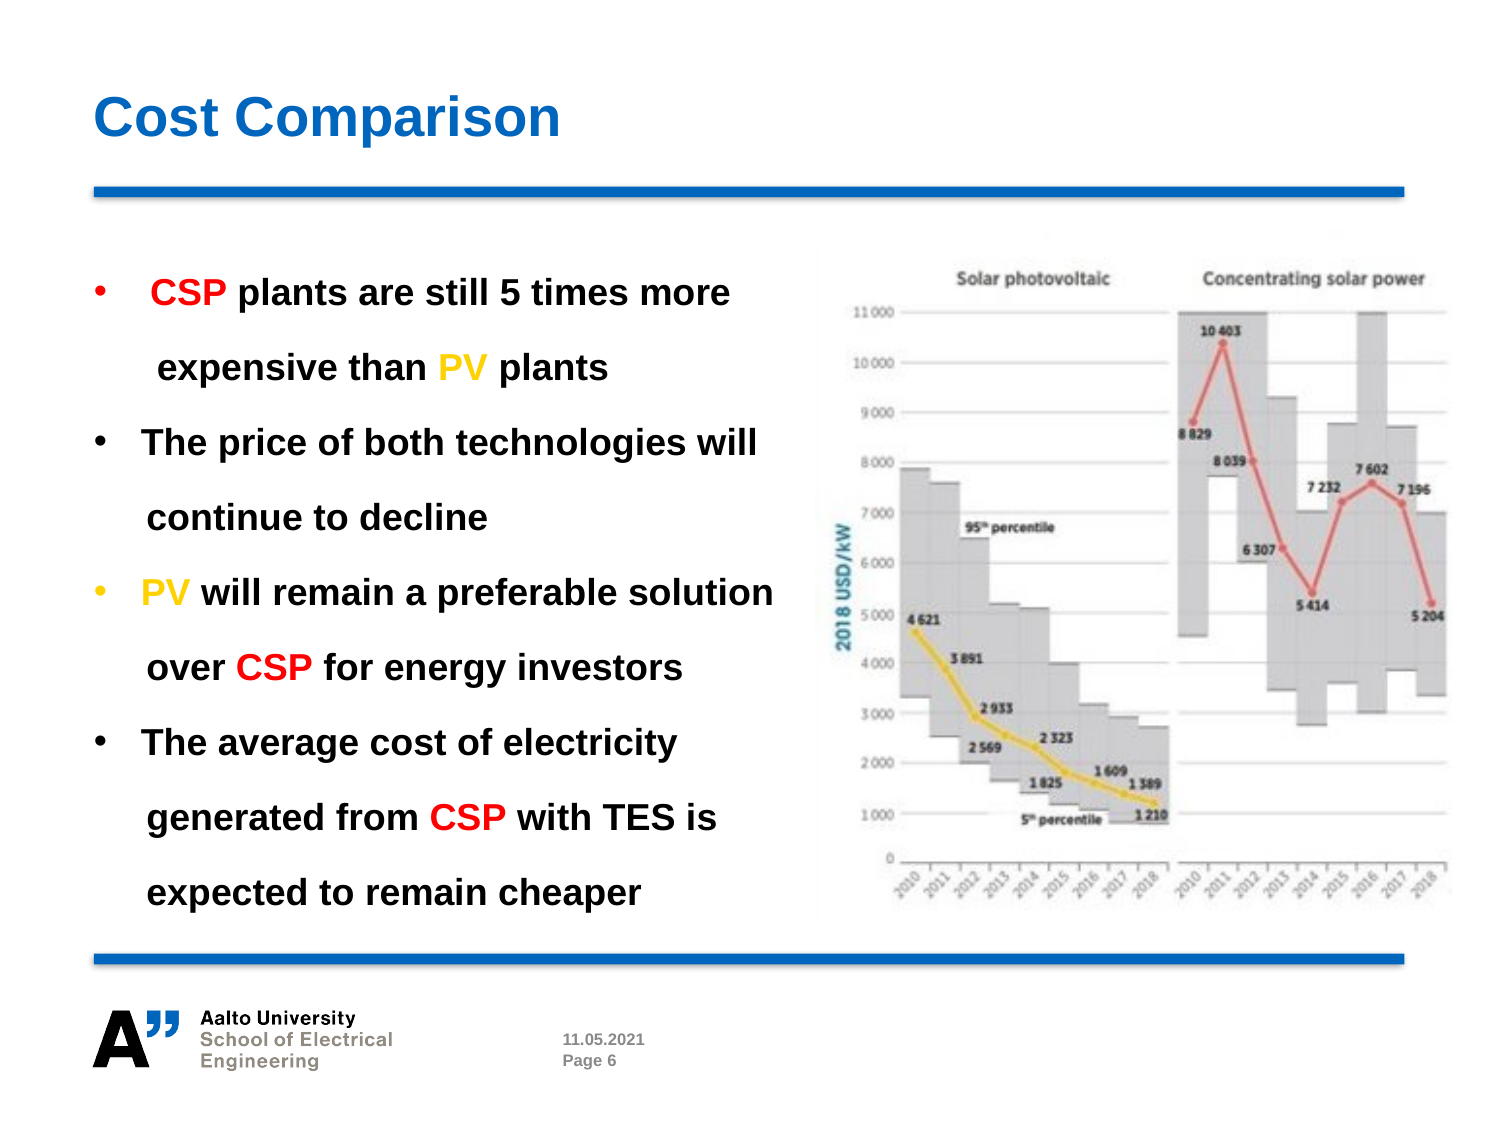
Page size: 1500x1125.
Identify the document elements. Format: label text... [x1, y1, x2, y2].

list CSP plants are still 5 times more expensive than PV plants The price of both technologies will continue to decline PV will remain a preferable solution over CSP for energy investors The average cost of electricity generated from CSP with TES is expected to remain cheaper [93, 245, 809, 925]
picture [35, 953, 449, 1125]
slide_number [562, 1029, 816, 1050]
picture [814, 227, 1452, 931]
title Cost Comparison [93, 80, 1369, 228]
slide_number Page 6 [562, 1050, 816, 1071]
